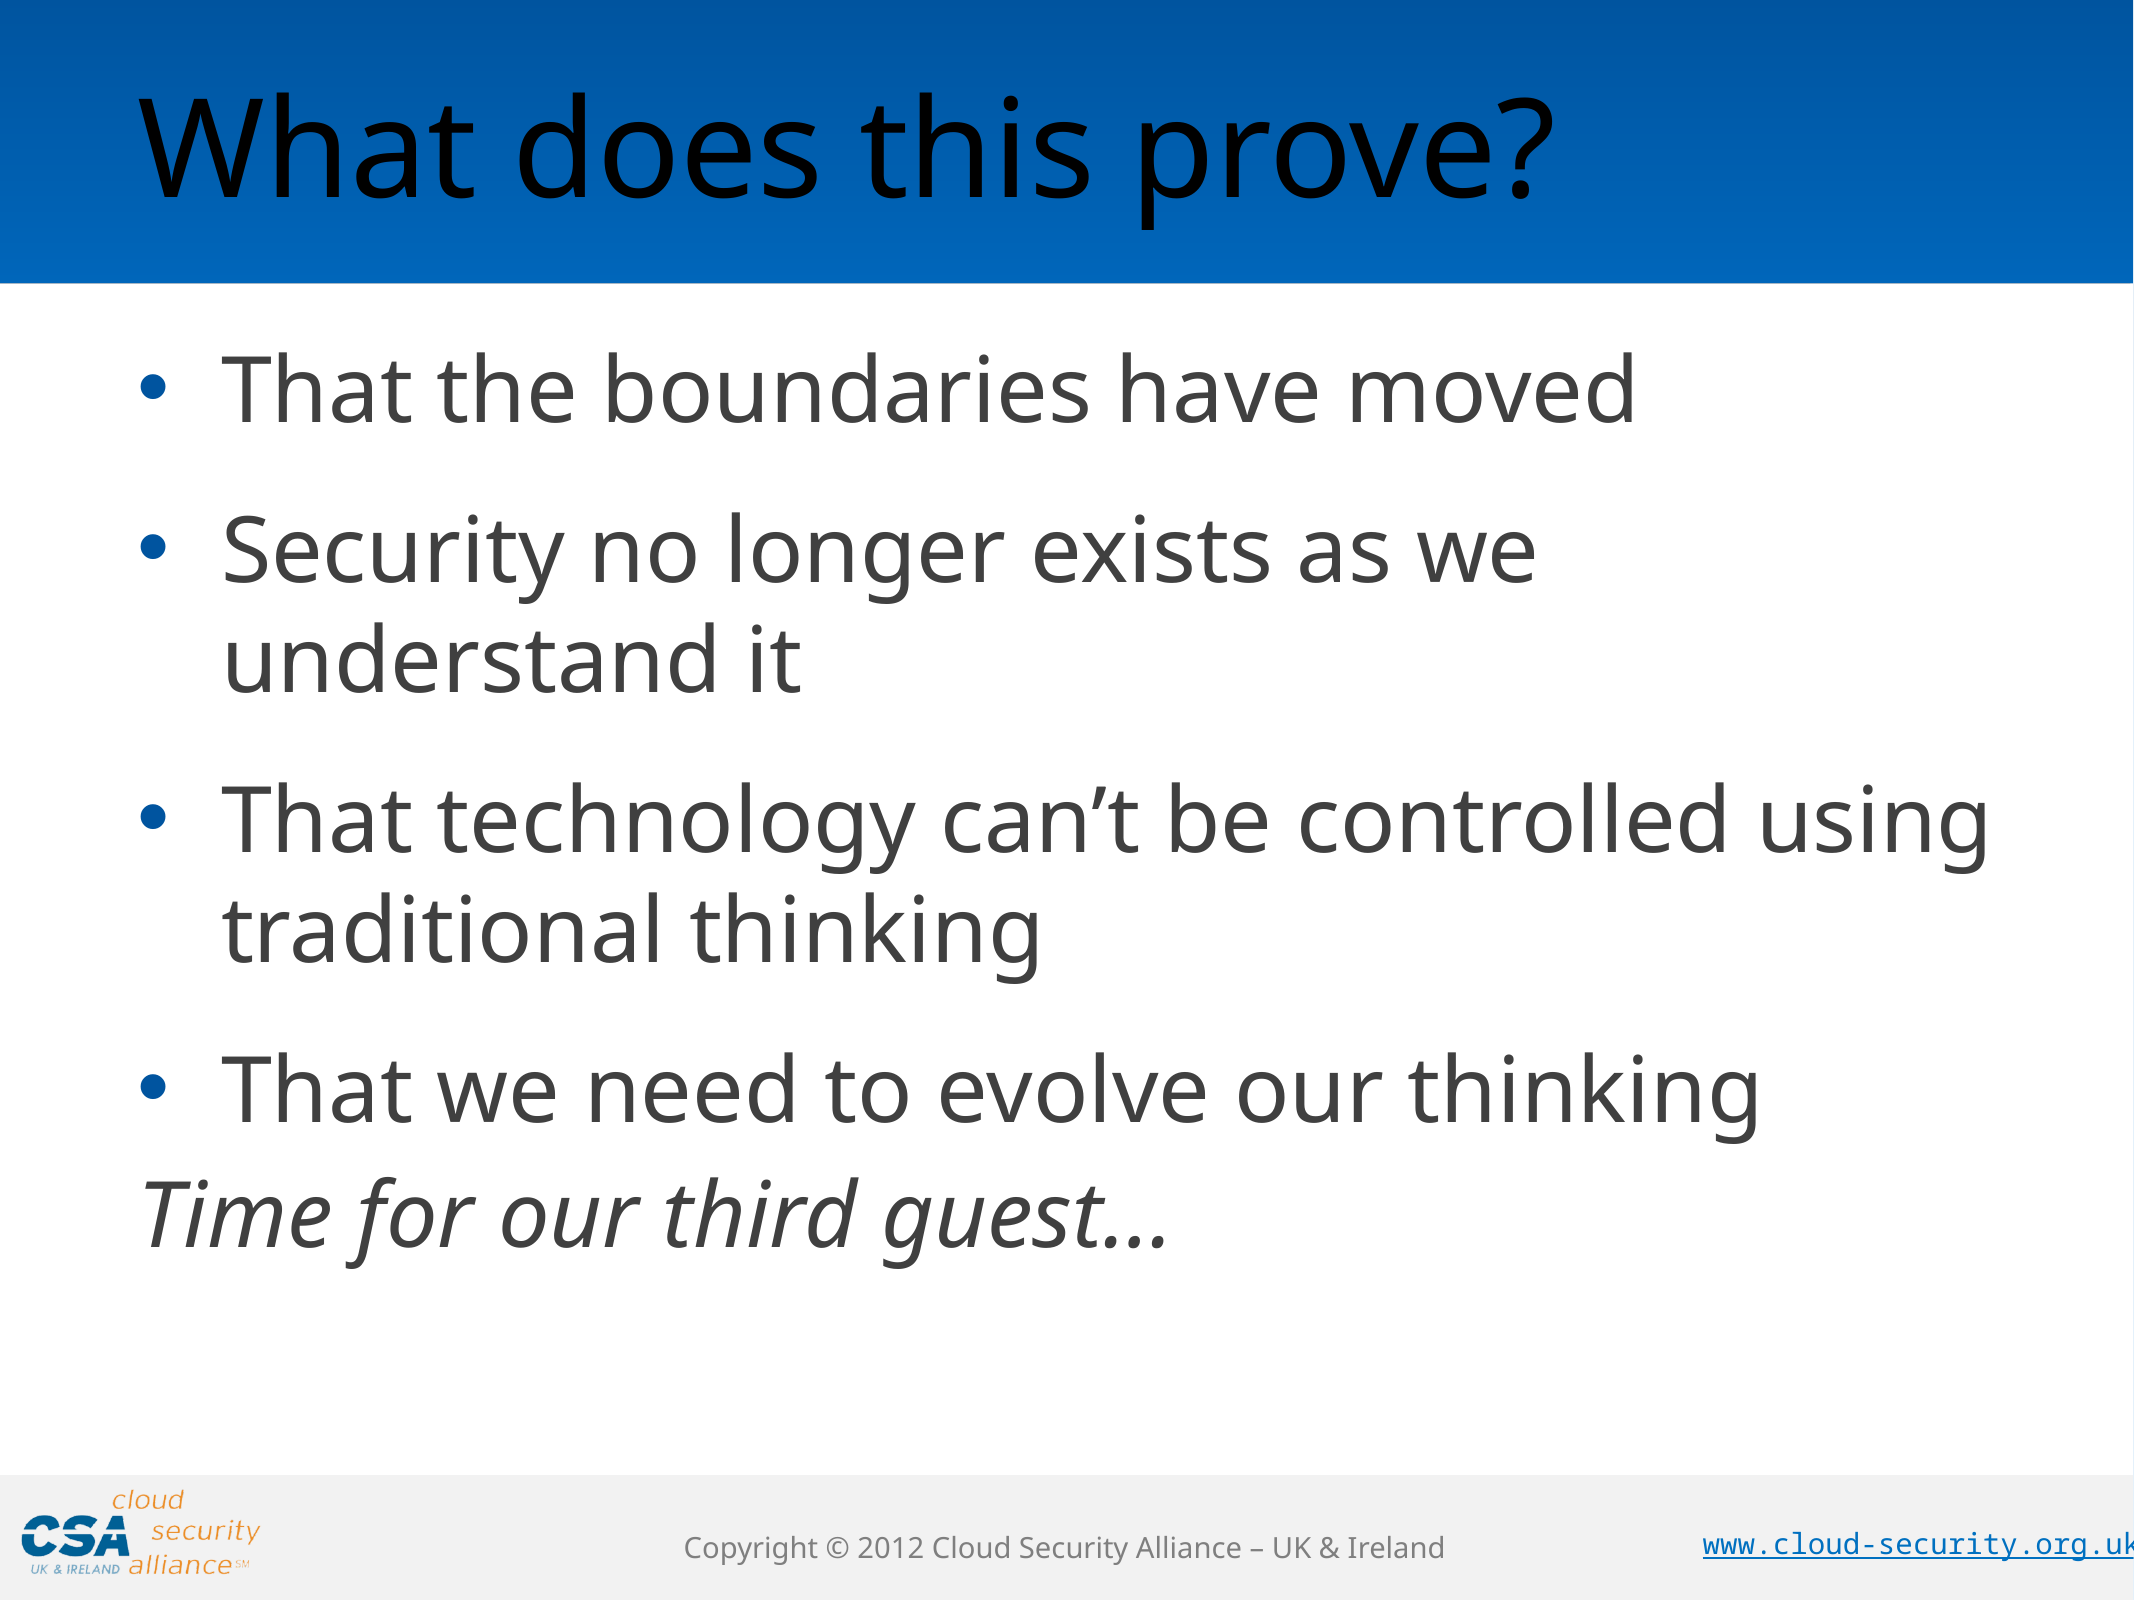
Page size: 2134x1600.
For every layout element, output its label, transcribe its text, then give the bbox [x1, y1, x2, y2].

title What does this prove? [128, 41, 2005, 245]
list That the boundaries have moved Security no longer exists as we understand it That technology can’t be controlled using traditional thinking That we need to evolve our thinking [129, 322, 2005, 1061]
picture [0, 1476, 279, 1600]
text_box Time for our third guest… [123, 1148, 2052, 1274]
